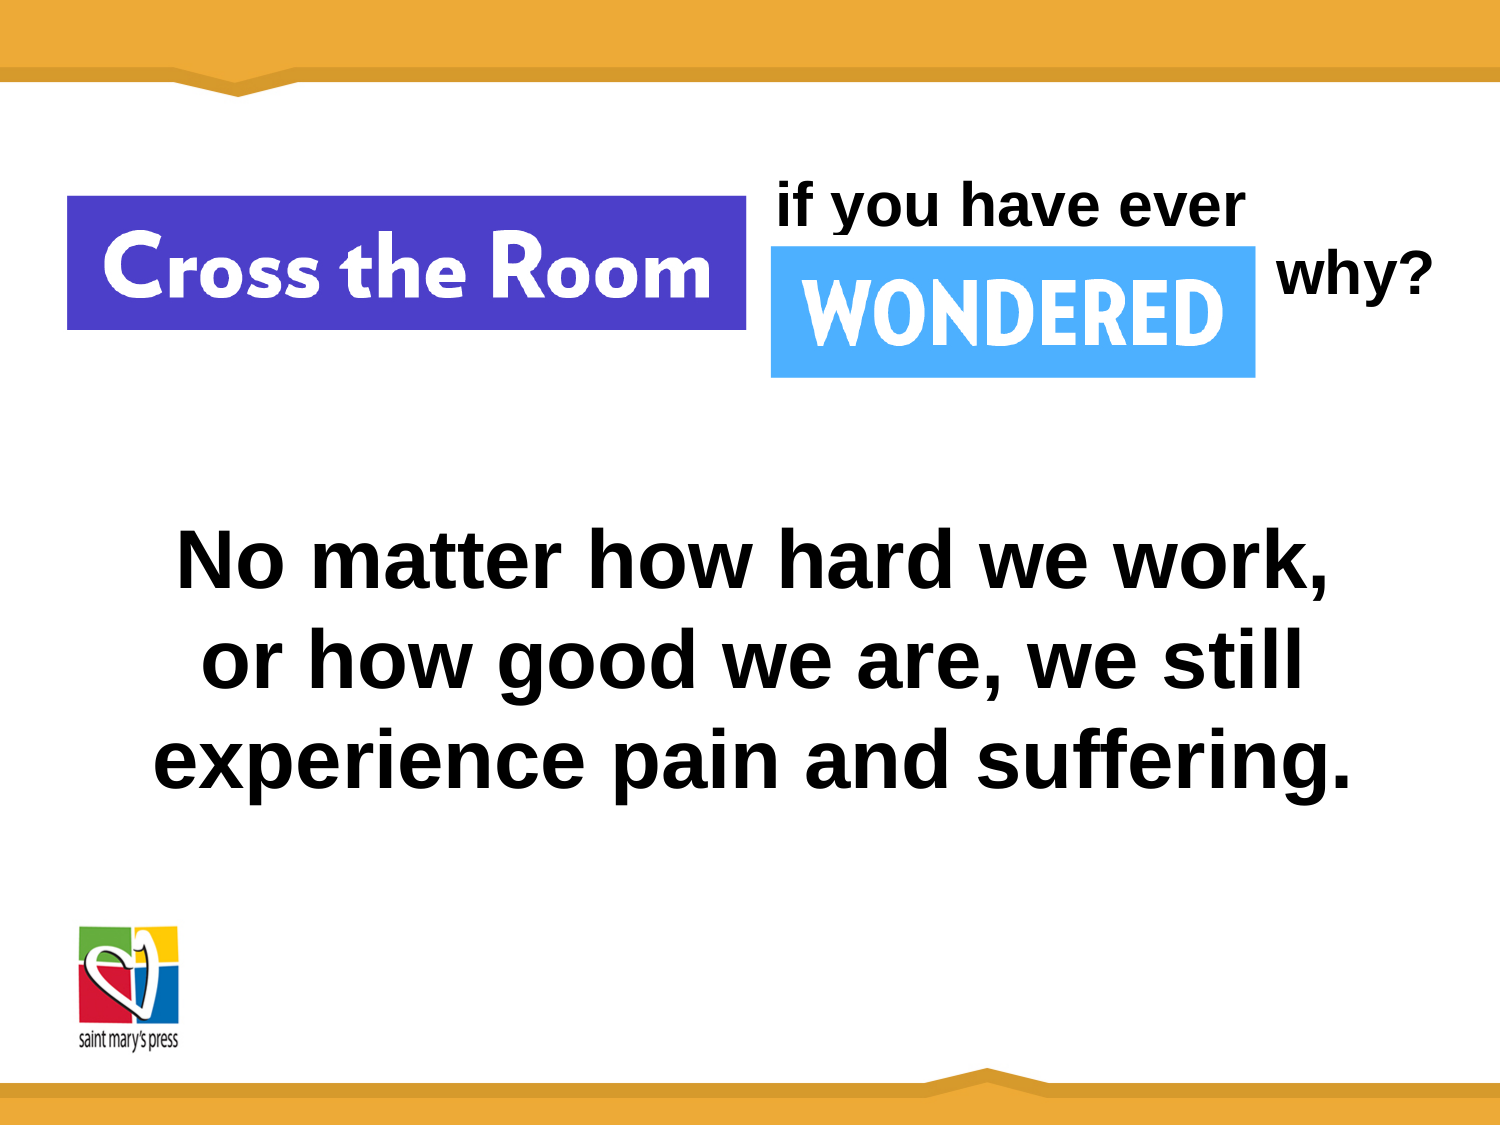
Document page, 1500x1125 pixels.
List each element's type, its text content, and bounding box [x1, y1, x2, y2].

text_box why? [1104, 226, 1500, 400]
picture [0, 0, 1500, 1125]
title if you have ever [760, 194, 1500, 233]
text_box No matter how hard we work, or how good we are, we still experience pain and suffering. [99, 437, 1408, 873]
